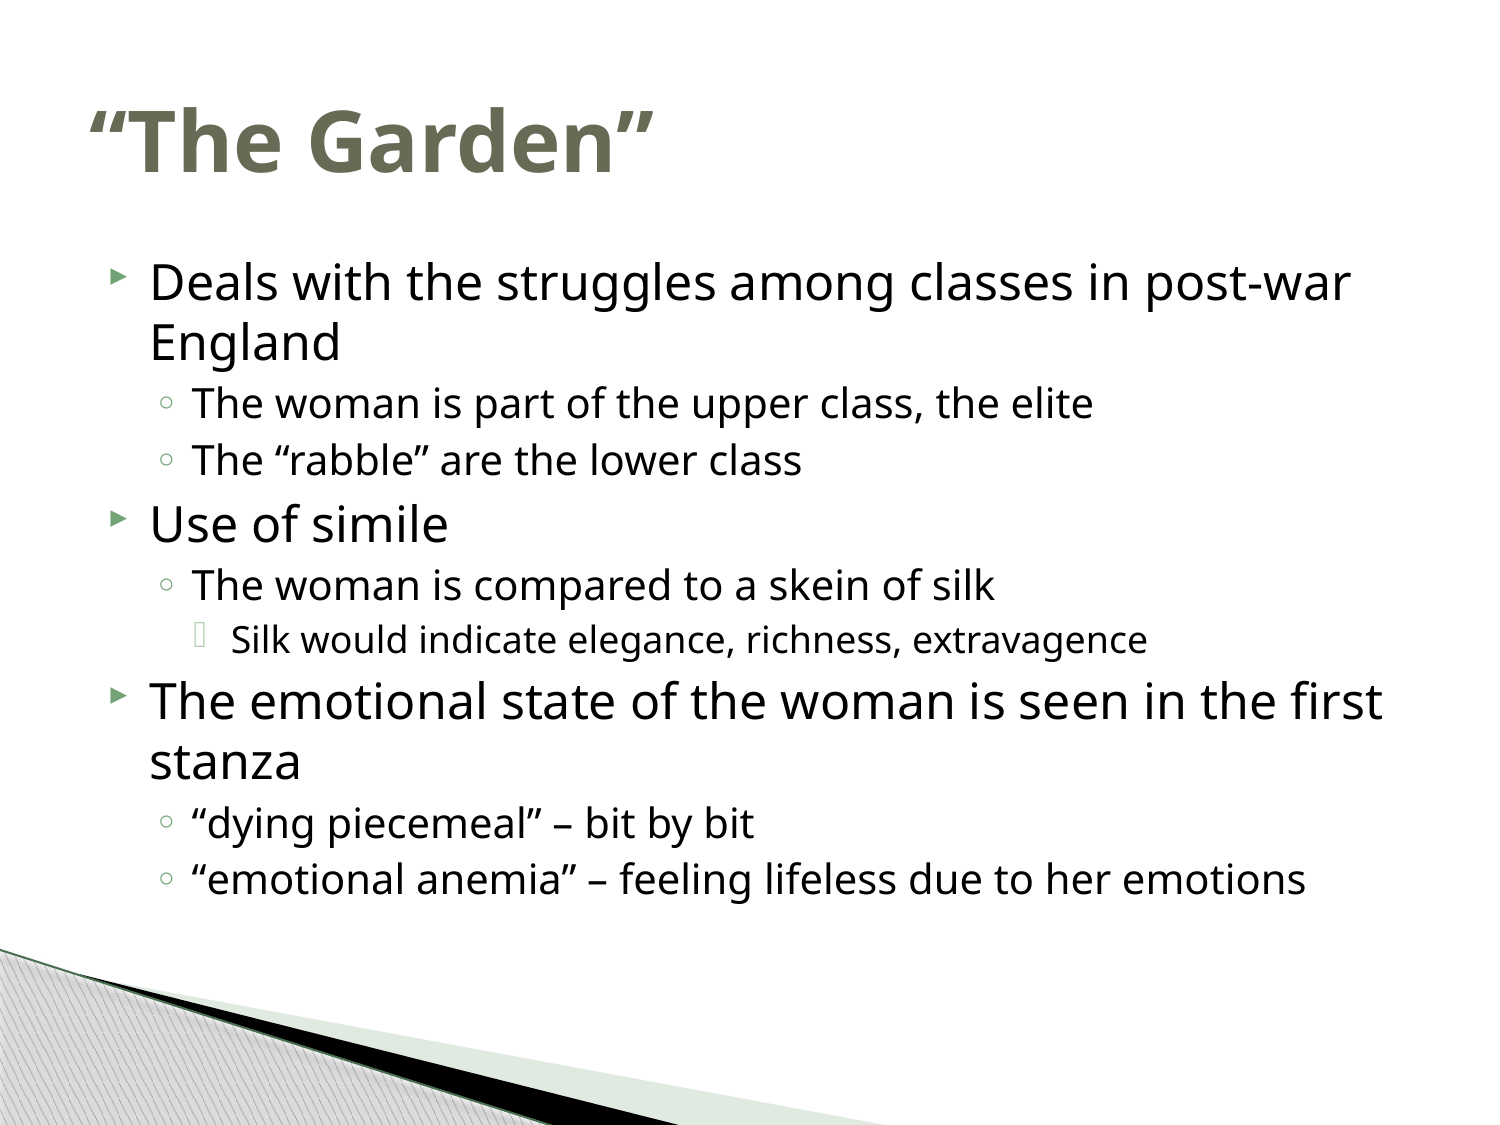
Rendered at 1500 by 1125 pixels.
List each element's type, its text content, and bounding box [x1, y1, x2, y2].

list Deals with the struggles among classes in post-war England The woman is part of the upper class, the elite The “rabble” are the lower class Use of simile The woman is compared to a skein of silk Silk would indicate elegance, richness, extravagence The emotional state of the woman is seen in the first stanza “dying piecemeal” – bit by bit “emotional anemia” – feeling lifeless due to her emotions [75, 243, 1425, 986]
title “The Garden” [75, 45, 1425, 233]
